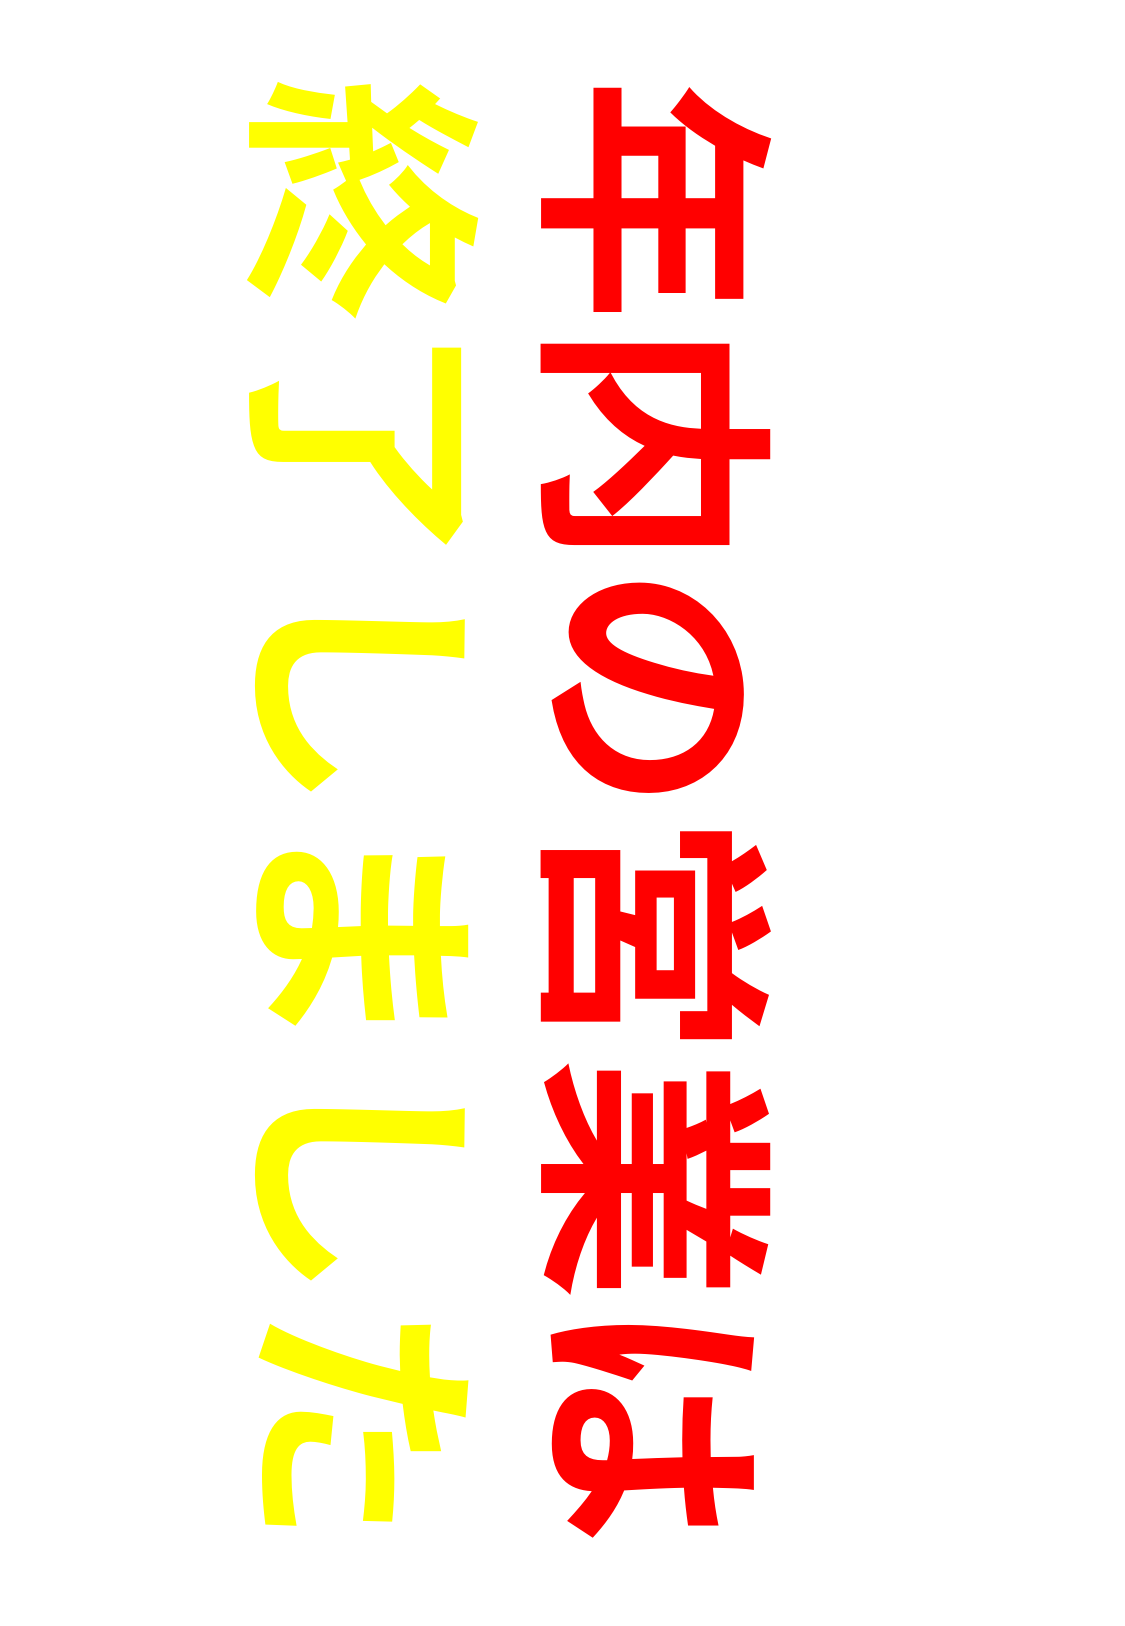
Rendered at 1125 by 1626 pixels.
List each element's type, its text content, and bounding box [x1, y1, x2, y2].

text_box 年内の営業は 終了しました [215, 0, 837, 1625]
